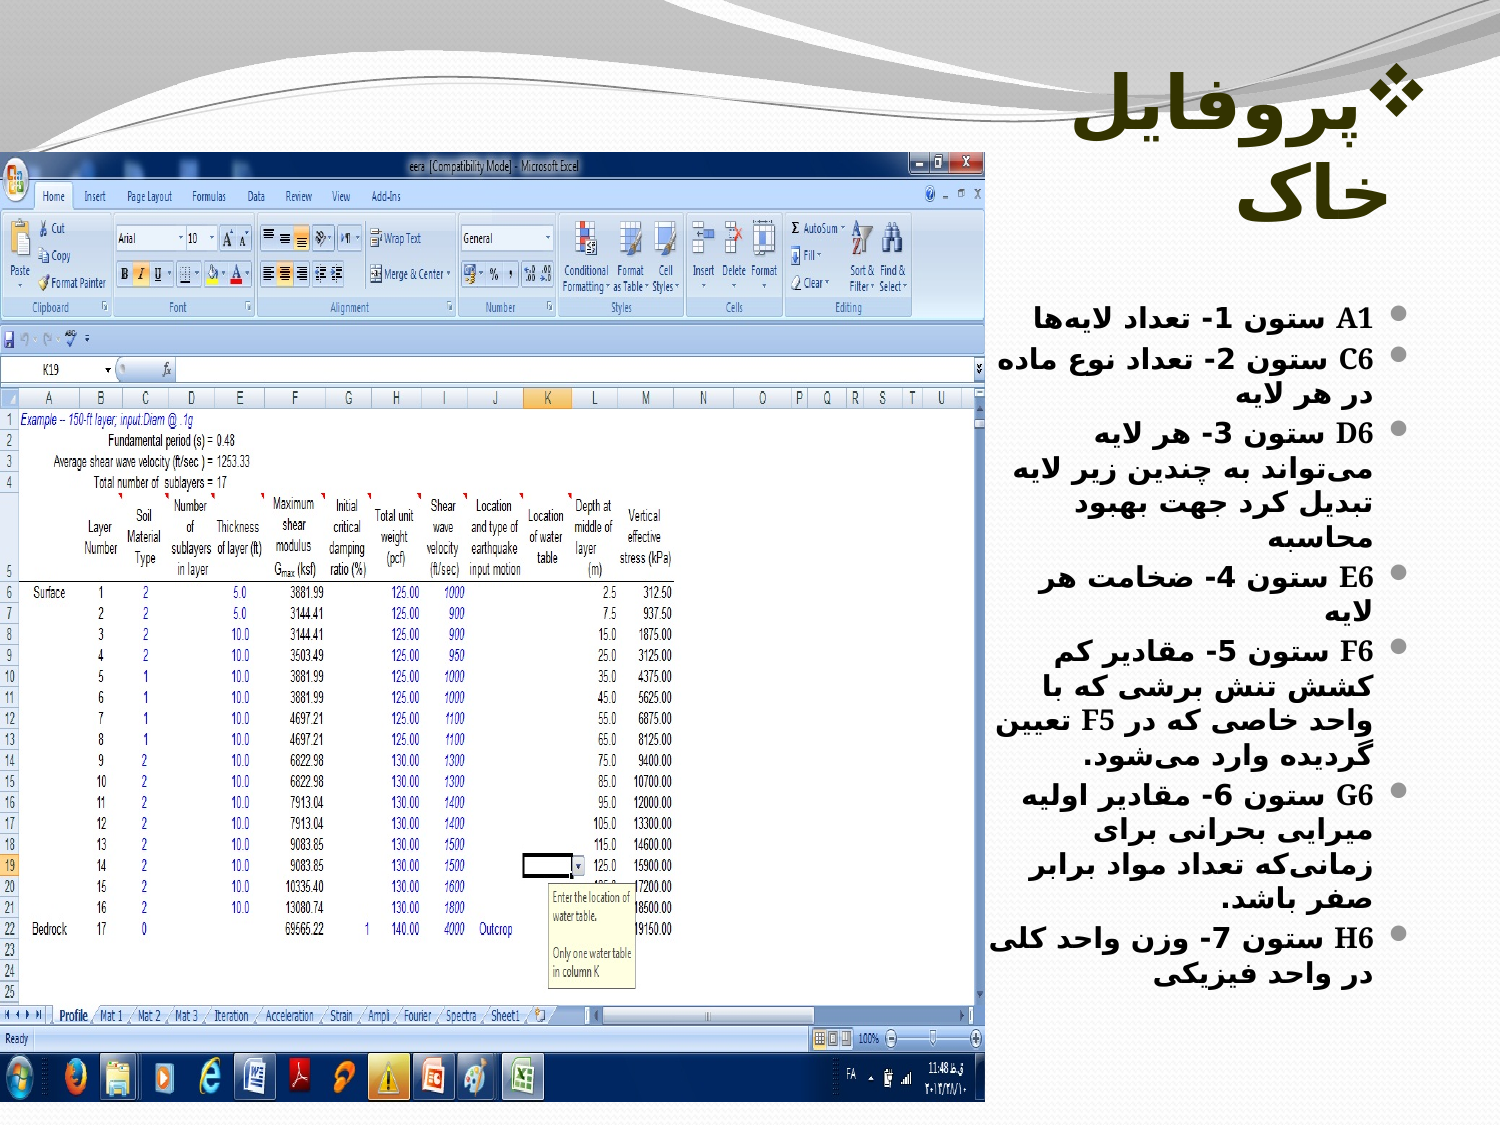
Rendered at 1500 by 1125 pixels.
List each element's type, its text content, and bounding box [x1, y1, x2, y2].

table_cell [985, 154, 991, 235]
list A1 ستون 1- تعداد لایه‌ها C6 ستون 2- تعداد نوع ماده در هر لایه D6 ستون 3- هر لایه می‌تواند به چندین زیر لایه تبدیل کرد جهت بهبود محاسبه E6 ستون 4- ضخامت هر لایه F6 ستون 5- مقادیر کم کشش تنش برشی که با واحد خاصی که در F5 تعیین گردیده وارد می‌شود. G6 ستون 6- مقادیر اولیه میرایی بحرانی برای زمانی‌که تعداد مواد برابر صفر باشد. H6 ستون 7- وزن واحد کلی در واحد فیزیکی [991, 292, 1425, 1013]
title پروفایل خاک [972, 46, 1425, 235]
picture [0, 152, 985, 1102]
